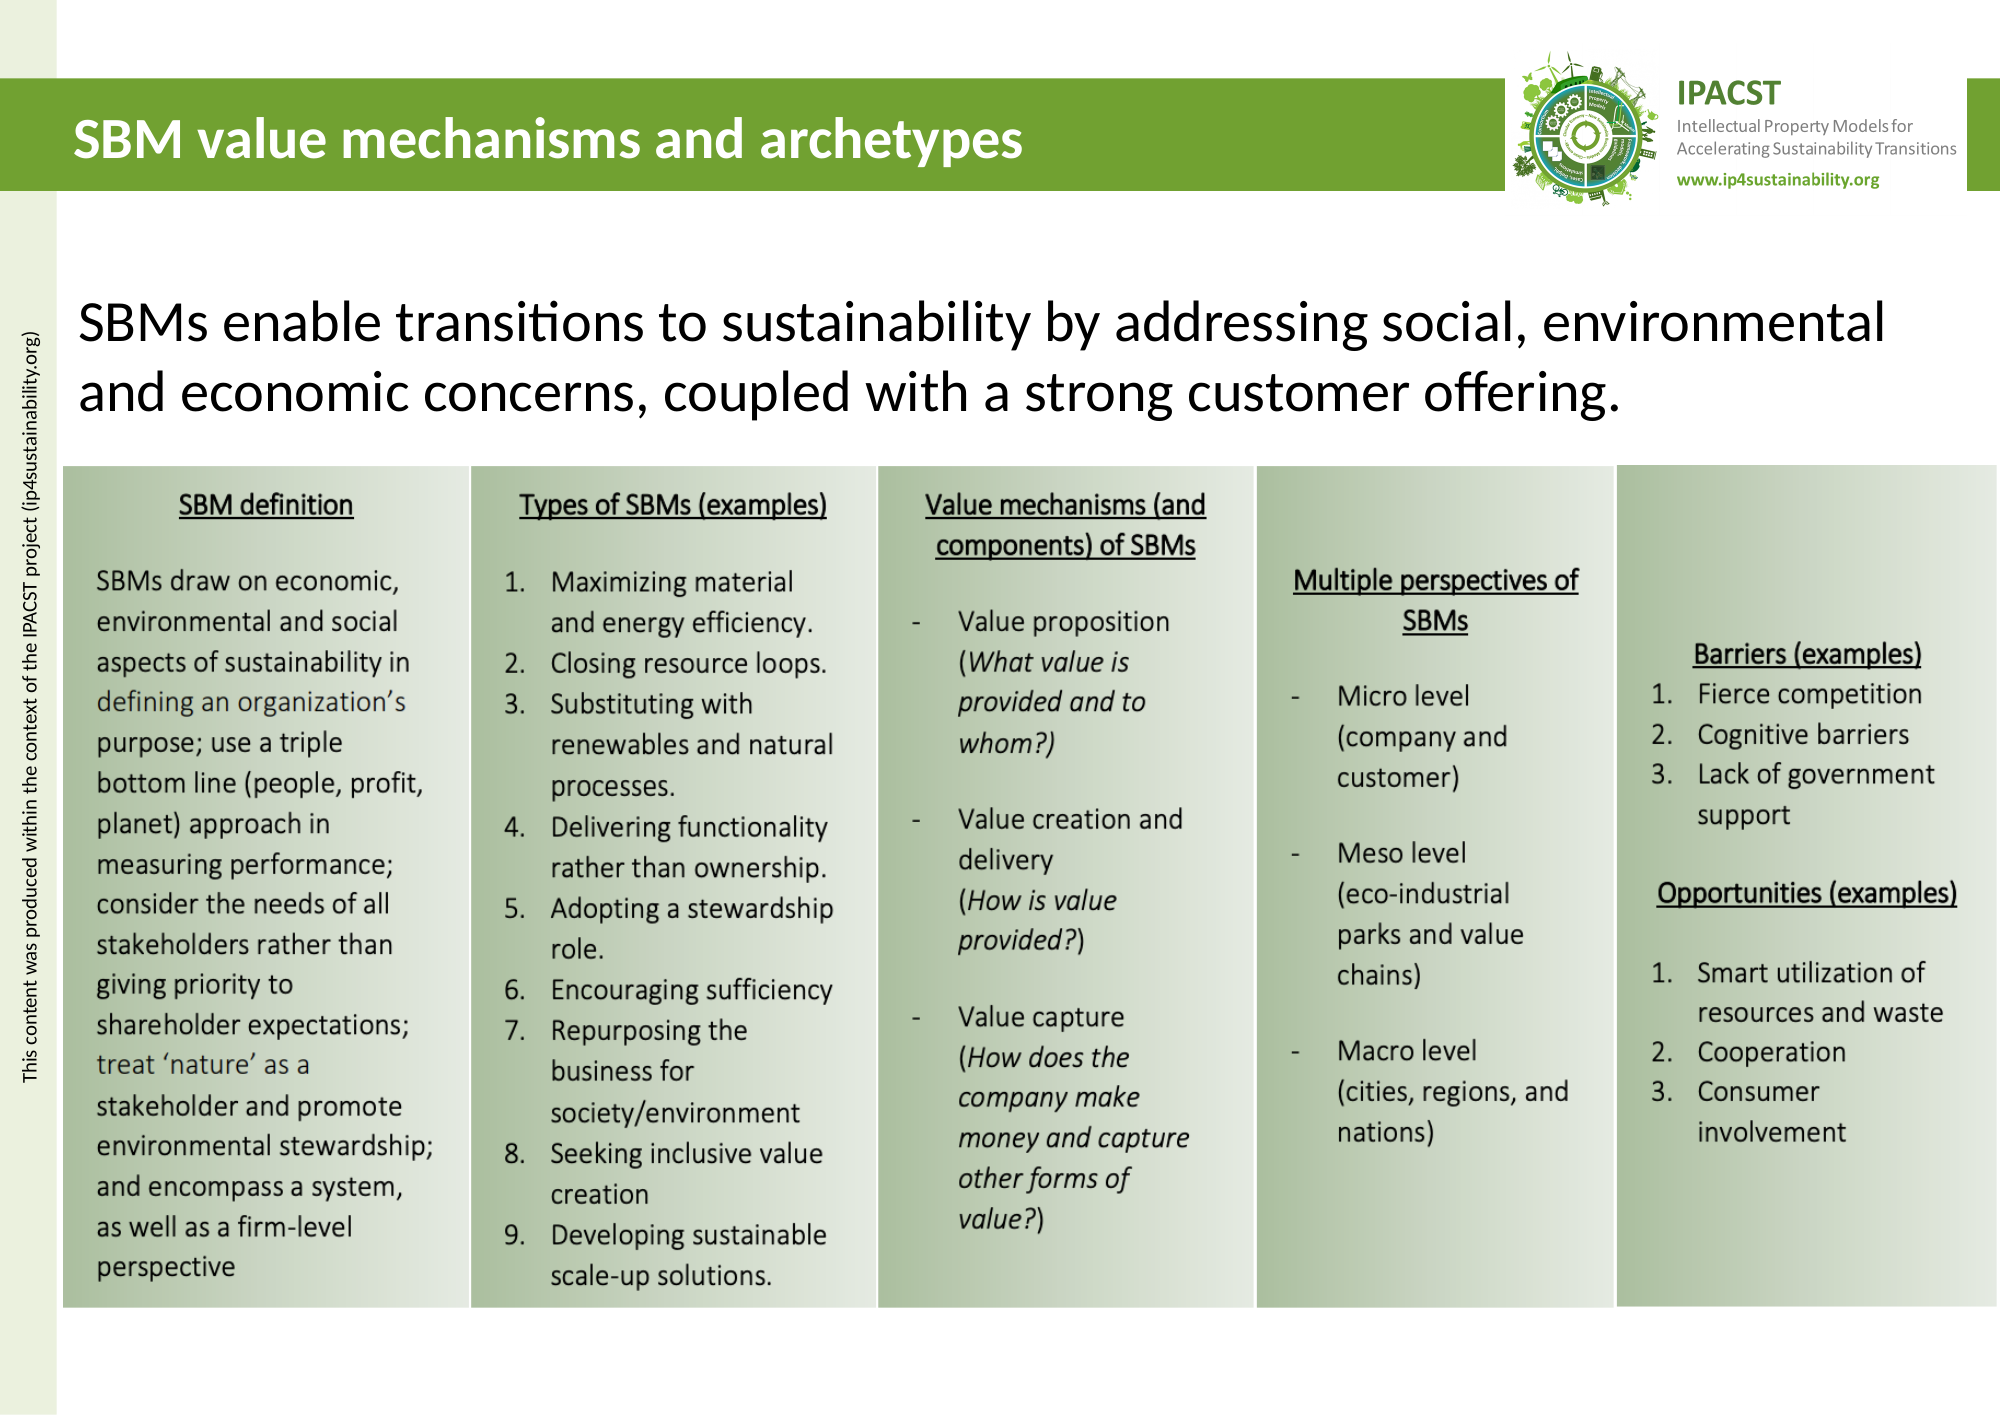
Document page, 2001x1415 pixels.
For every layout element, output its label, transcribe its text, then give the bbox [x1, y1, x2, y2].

text_box SBMs enable transitions to sustainability by addressing social, environmental and economic concerns, coupled with a strong customer offering. [63, 275, 2000, 431]
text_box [0, 43, 2000, 216]
picture [63, 465, 2000, 1310]
